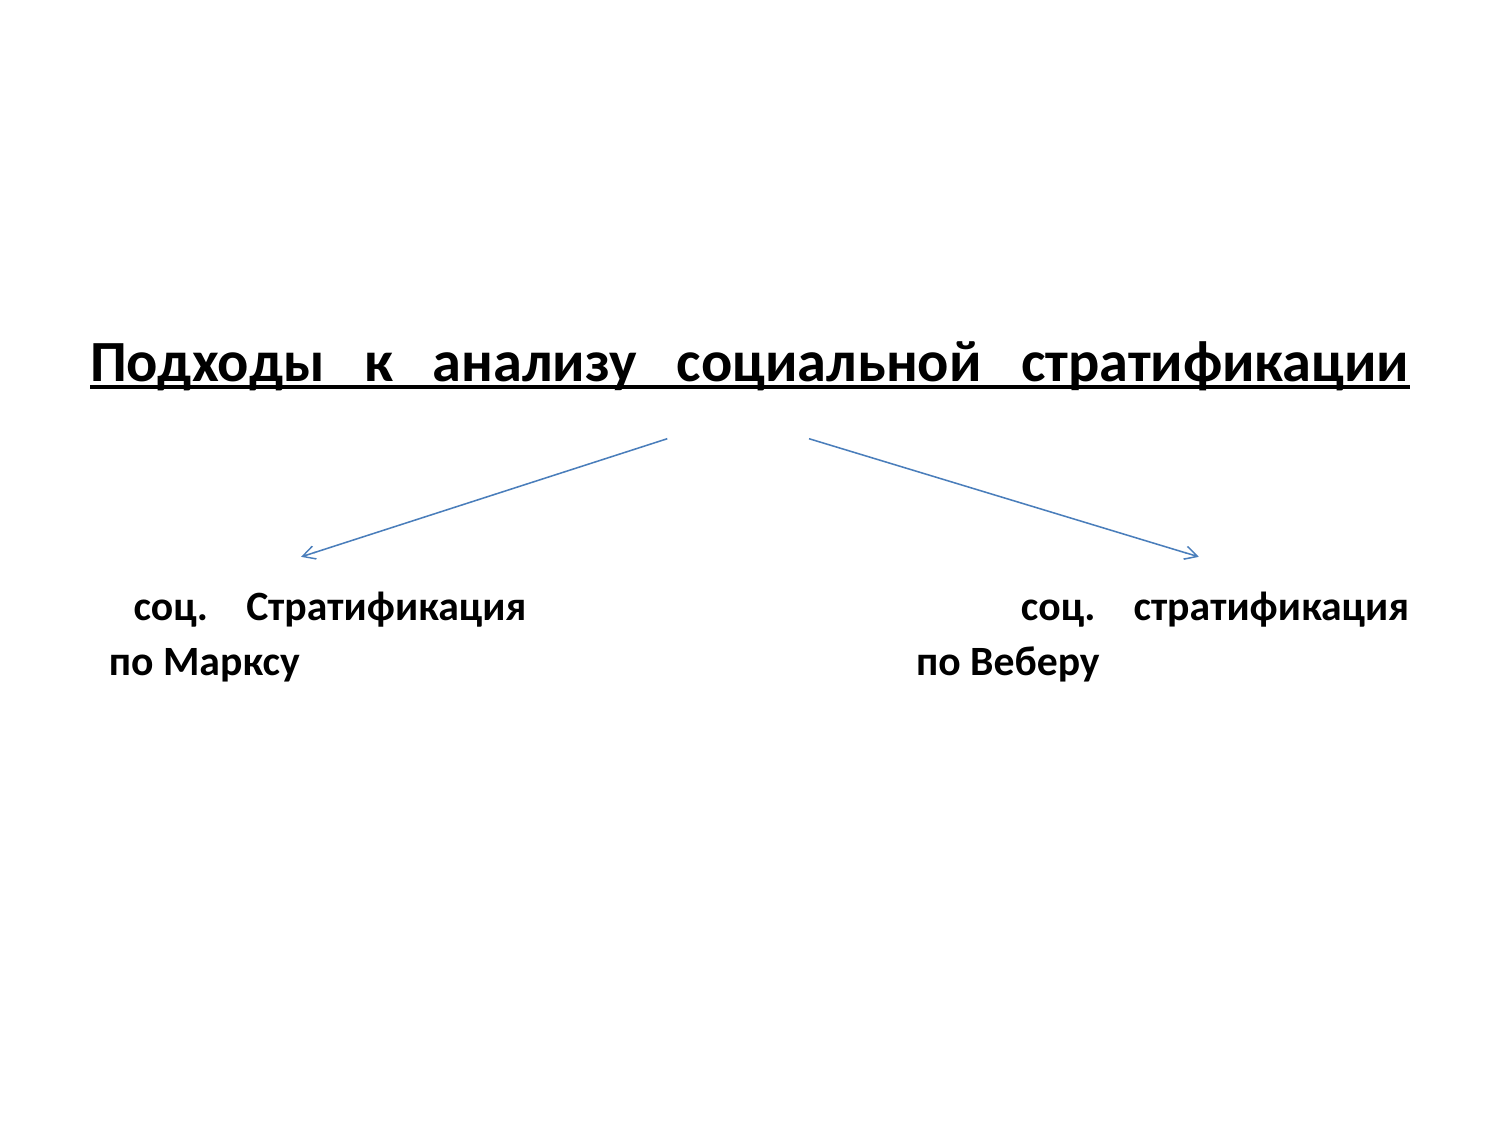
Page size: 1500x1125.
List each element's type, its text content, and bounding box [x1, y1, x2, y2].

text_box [300, 438, 668, 557]
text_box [808, 438, 1200, 557]
title Подходы к анализу социальной стратификации соц. Стратификация соц. стратификация по Марксу по Веберу [75, 243, 1425, 764]
